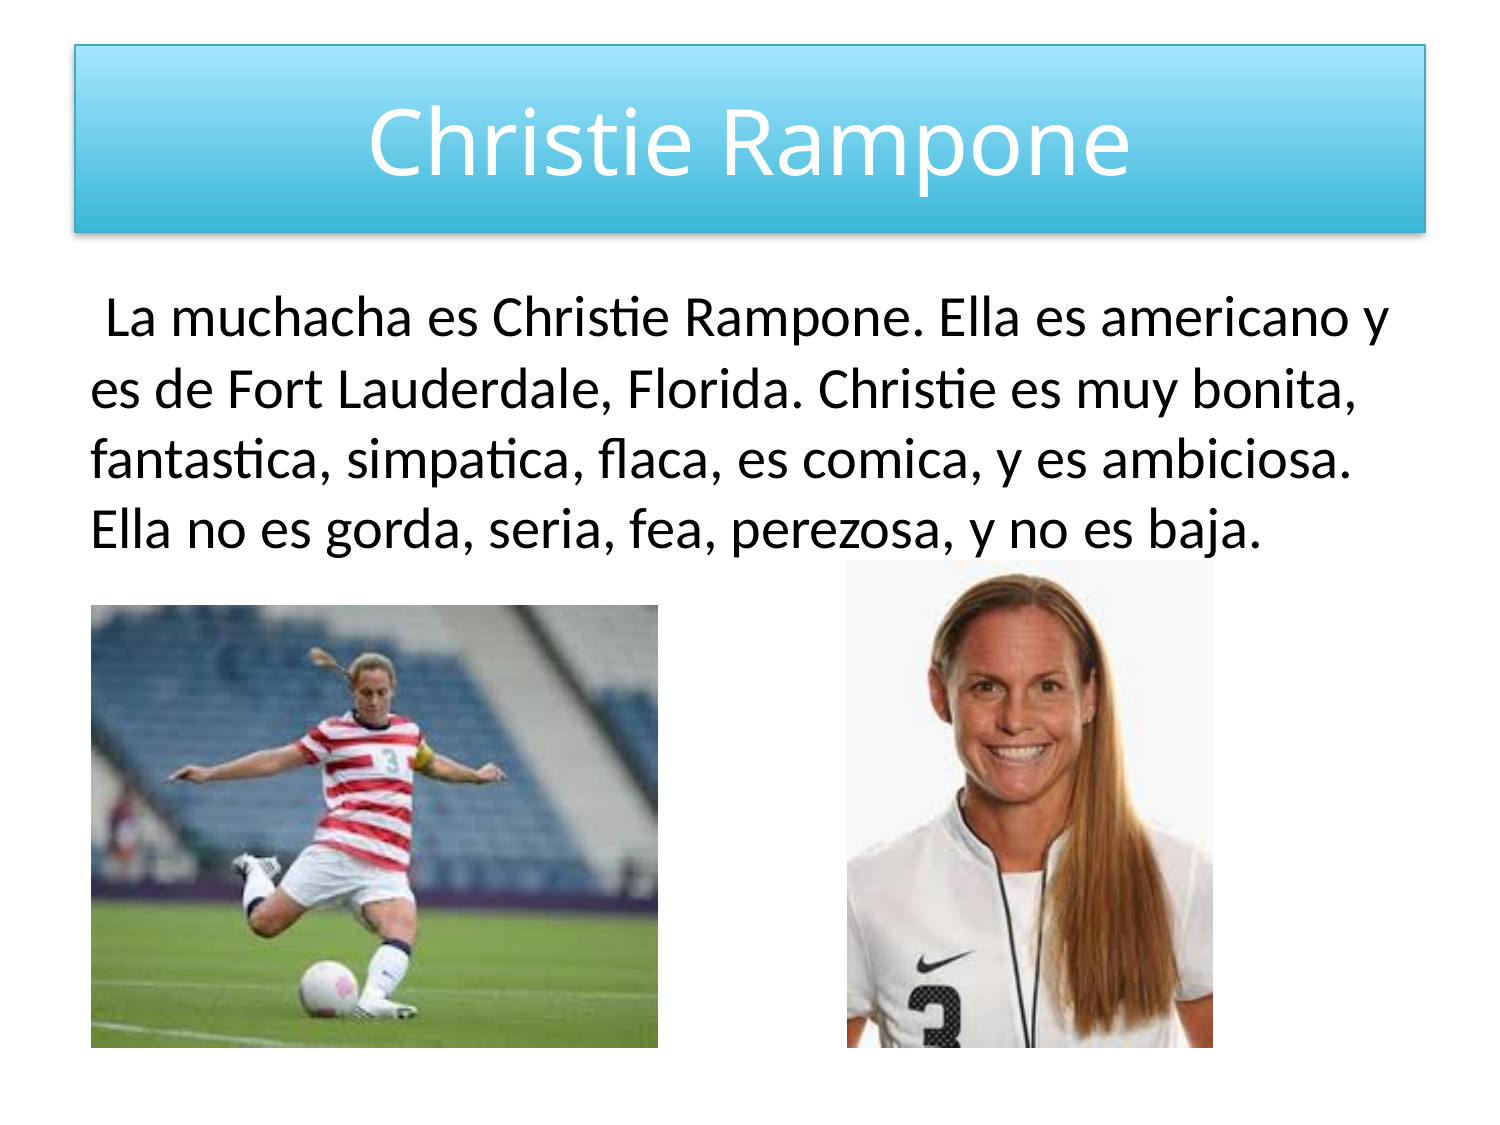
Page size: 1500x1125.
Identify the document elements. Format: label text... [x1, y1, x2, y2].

title Christie Rampone [74, 44, 1426, 233]
list La muchacha es Christie Rampone. Ella es americano y es de Fort Lauderdale, Florida. Christie es muy bonita, fantastica, simpatica, flaca, es comica, y es ambiciosa. Ella no es gorda, seria, fea, perezosa, y no es baja. [75, 262, 1425, 1005]
picture [846, 559, 1214, 1049]
picture [90, 605, 658, 1049]
